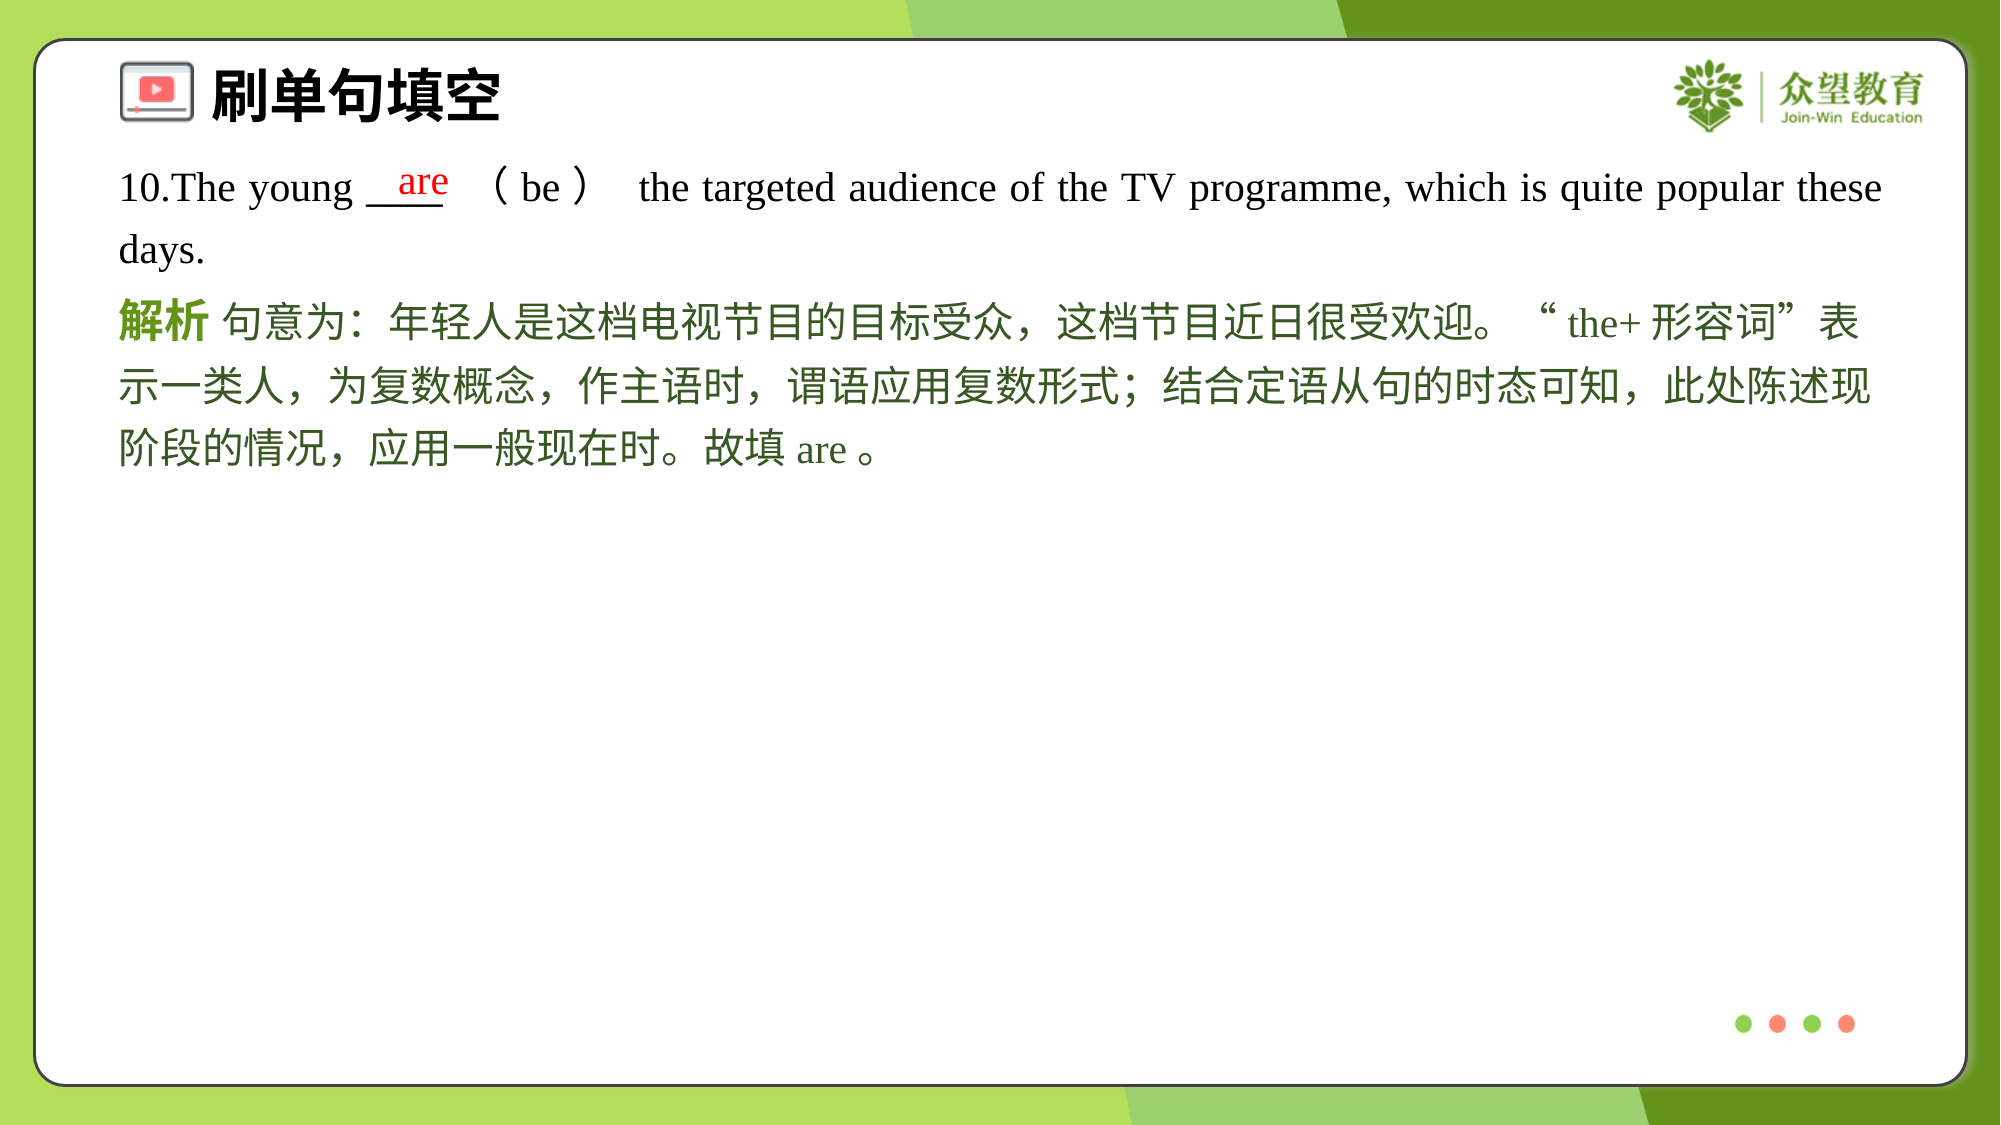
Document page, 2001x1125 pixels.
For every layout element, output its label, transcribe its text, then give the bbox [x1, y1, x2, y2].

text_box are [393, 140, 454, 199]
text_box 解析 句意为：年轻人是这档电视节目的目标受众，这档节目近日很受欢迎。“the+形容词”表示一类人，为复数概念，作主语时，谓语应用复数形式；结合定语从句的时态可知，此处陈述现阶段的情况，应用一般现在时。故填are。 [118, 278, 1883, 468]
picture [0, 0, 2000, 1125]
text_box 10.The young ____ （be） the targeted audience of the TV programme, which is quite popular these days. [118, 146, 1883, 267]
